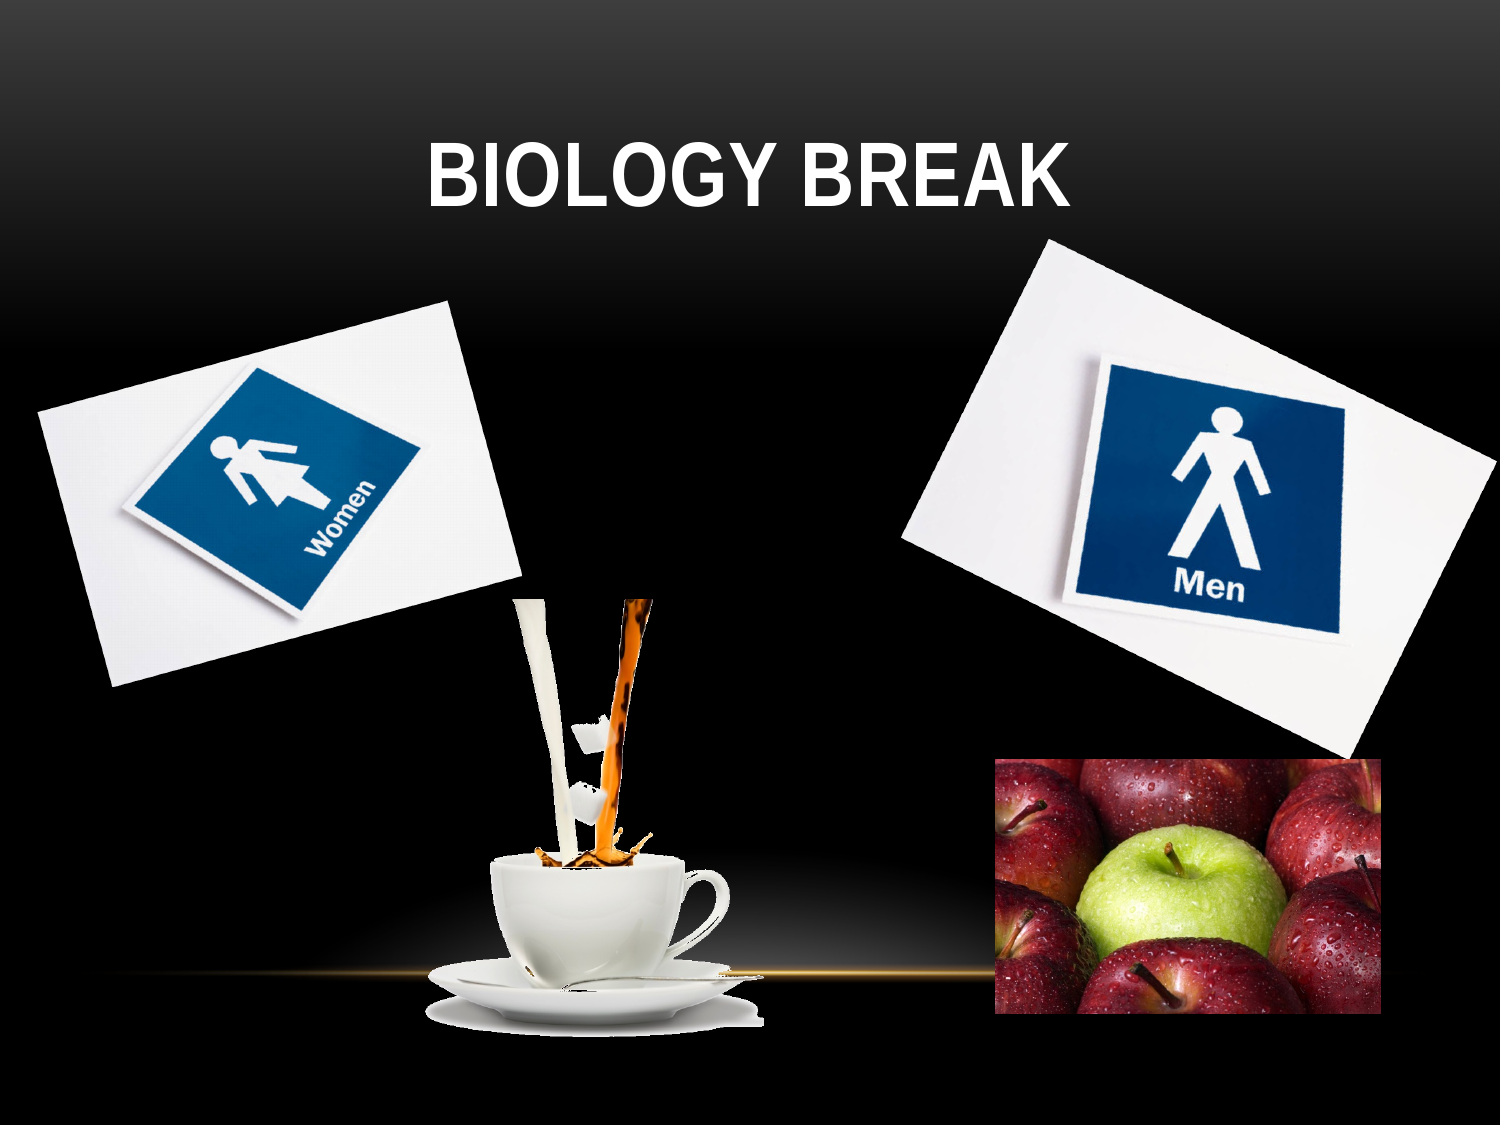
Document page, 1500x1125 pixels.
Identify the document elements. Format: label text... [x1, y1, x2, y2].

title Biology Break [99, 45, 1400, 233]
picture [0, 0, 1500, 1125]
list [67, 350, 493, 637]
